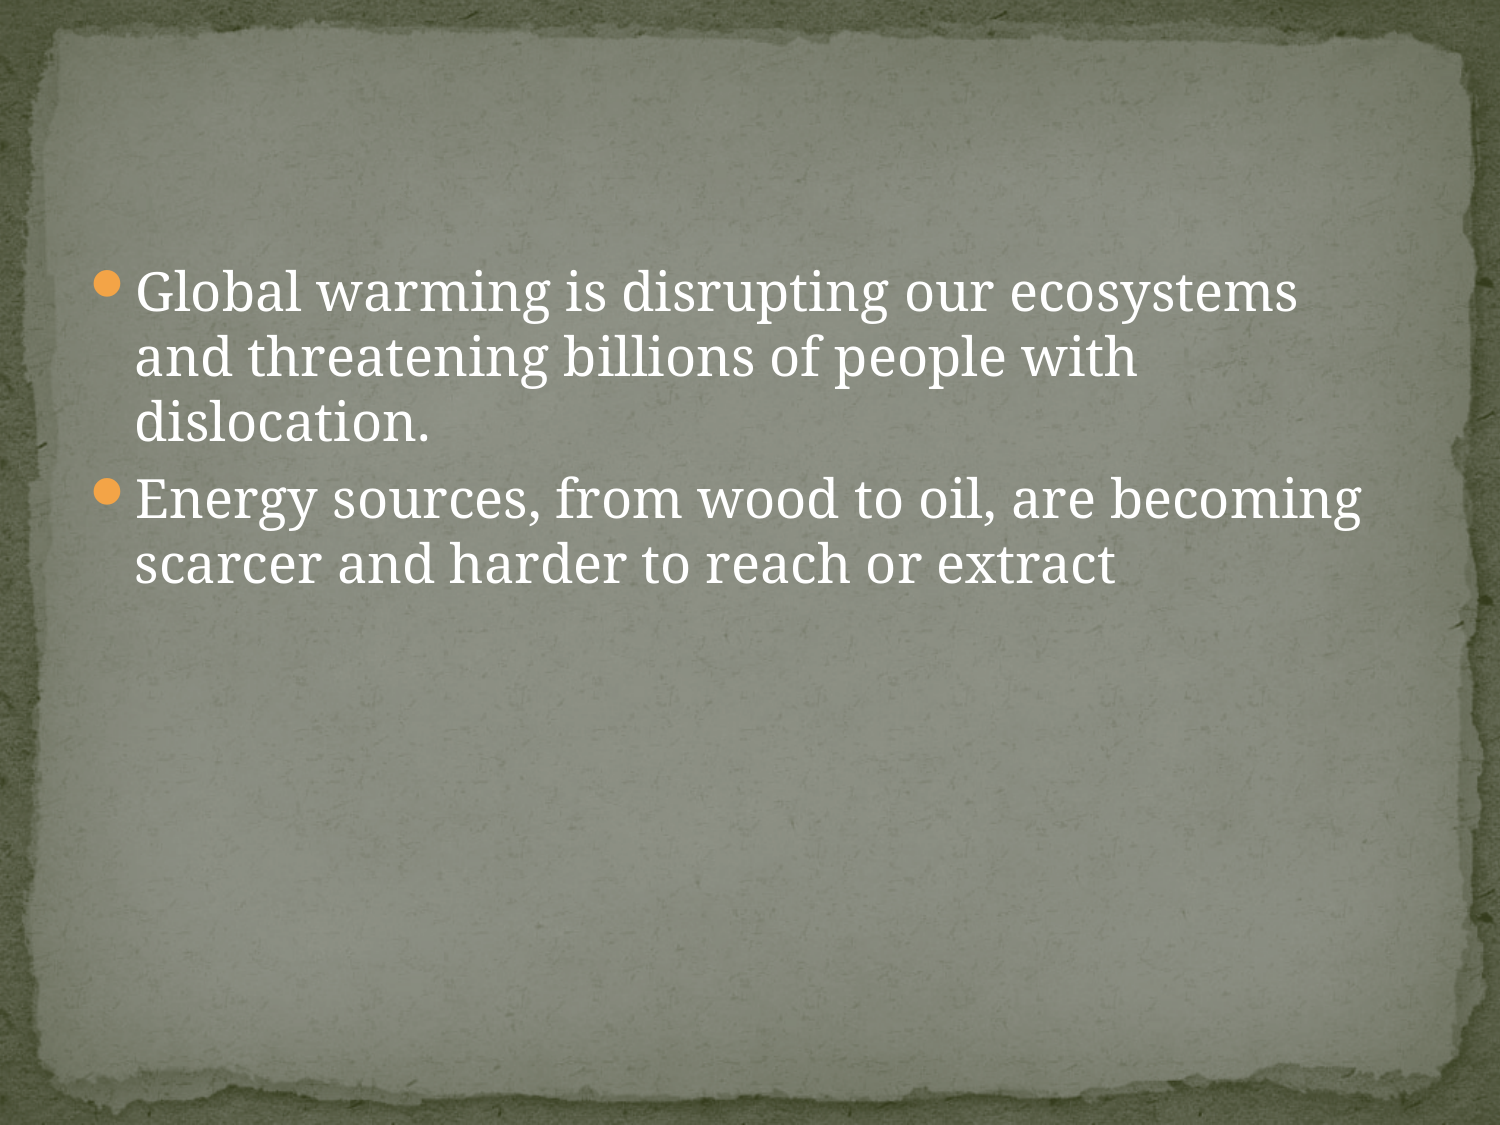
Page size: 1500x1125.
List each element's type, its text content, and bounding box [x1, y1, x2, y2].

list Global warming is disrupting our ecosystems and threatening billions of people with dislocation. Energy sources, from wood to oil, are becoming scarcer and harder to reach or extract [75, 249, 1425, 1000]
